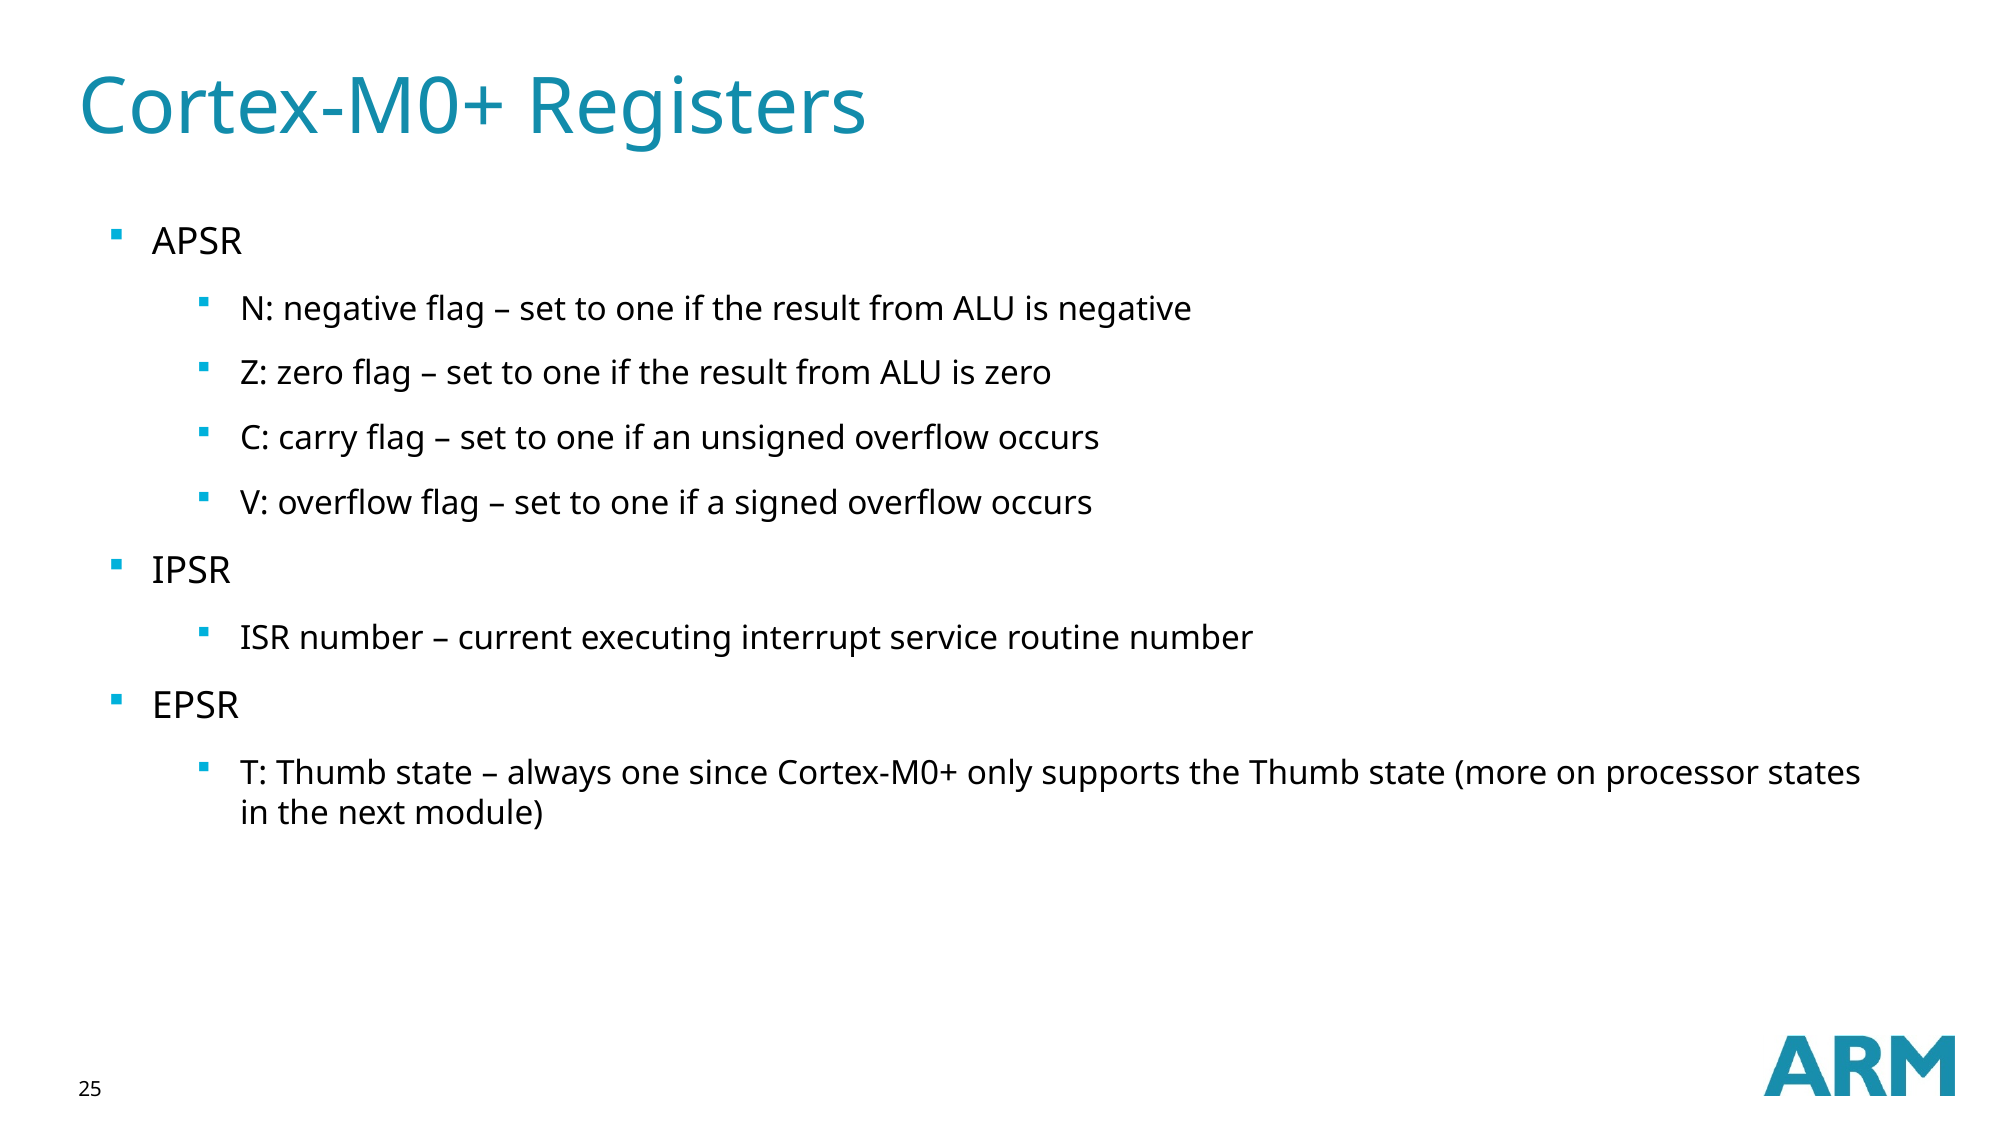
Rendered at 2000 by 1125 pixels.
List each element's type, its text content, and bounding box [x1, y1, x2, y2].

list APSR N: negative flag – set to one if the result from ALU is negative Z: zero flag – set to one if the result from ALU is zero C: carry flag – set to one if an unsigned overflow occurs V: overflow flag – set to one if a signed overflow occurs IPSR ISR number – current executing interrupt service routine number EPSR T: Thumb state – always one since Cortex-M0+ only supports the Thumb state (more on processor states in the next module) [108, 216, 1880, 907]
picture [1763, 1035, 1955, 1096]
title Cortex-M0+ Registers [78, 55, 1910, 150]
